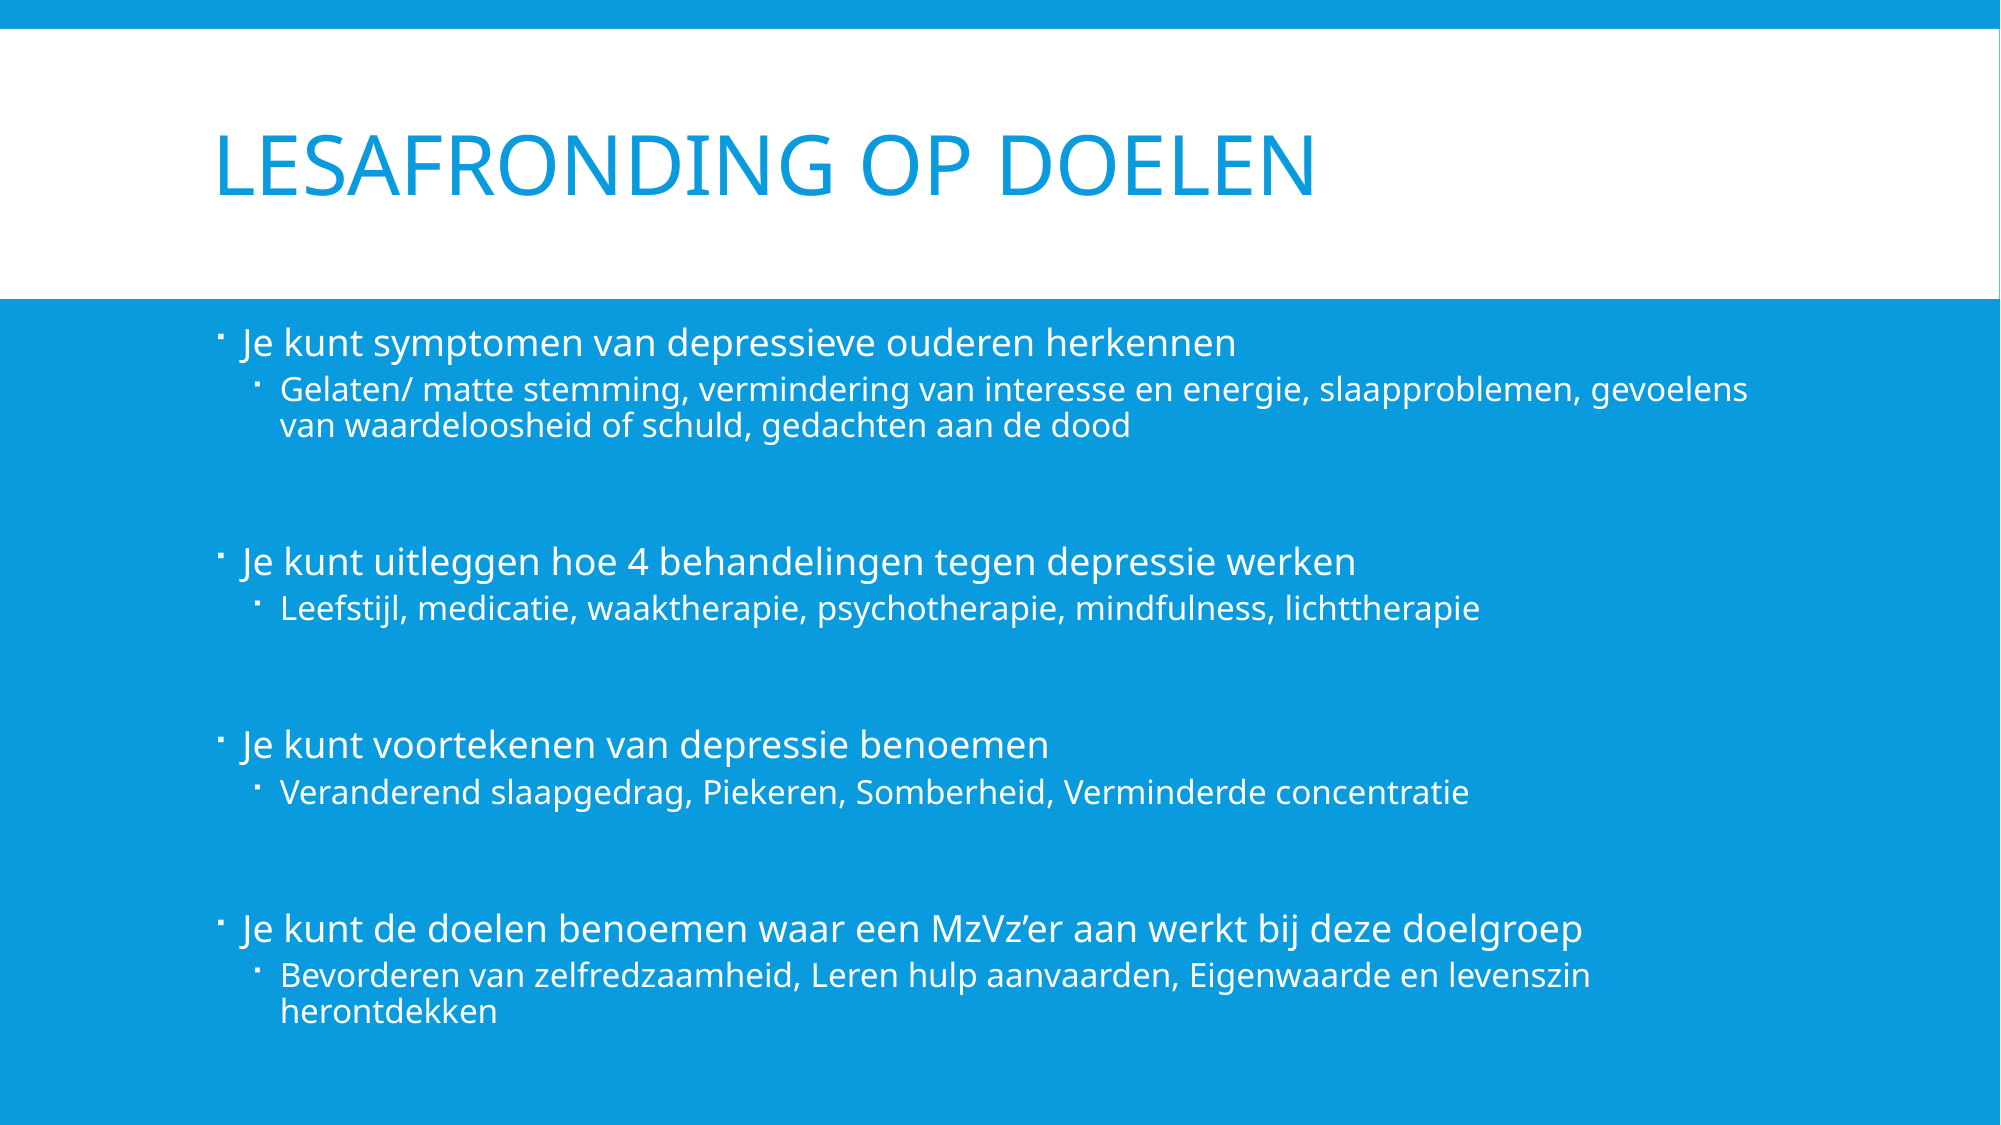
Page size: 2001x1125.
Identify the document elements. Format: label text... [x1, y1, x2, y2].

title Lesafronding op doelen [197, 46, 1803, 295]
list Je kunt symptomen van depressieve ouderen herkennen Gelaten/ matte stemming, vermindering van interesse en energie, slaapproblemen, gevoelens van waardeloosheid of schuld, gedachten aan de dood Je kunt uitleggen hoe 4 behandelingen tegen depressie werken Leefstijl, medicatie, waaktherapie, psychotherapie, mindfulness, lichttherapie Je kunt voortekenen van depressie benoemen Veranderend slaapgedrag, Piekeren, Somberheid, Verminderde concentratie Je kunt de doelen benoemen waar een MzVz’er aan werkt bij deze doelgroep Bevorderen van zelfredzaamheid, Leren hulp aanvaarden, Eigenwaarde en levenszin herontdekken Je herkent situaties waarin moeilijk hanteerbaar gedrag kan voorkomen Opstaan, meningsverschillen, afsluiten voor leuke activiteiten, anderen/ zichzelf afkatten, praten over suïcide [197, 316, 1803, 1125]
